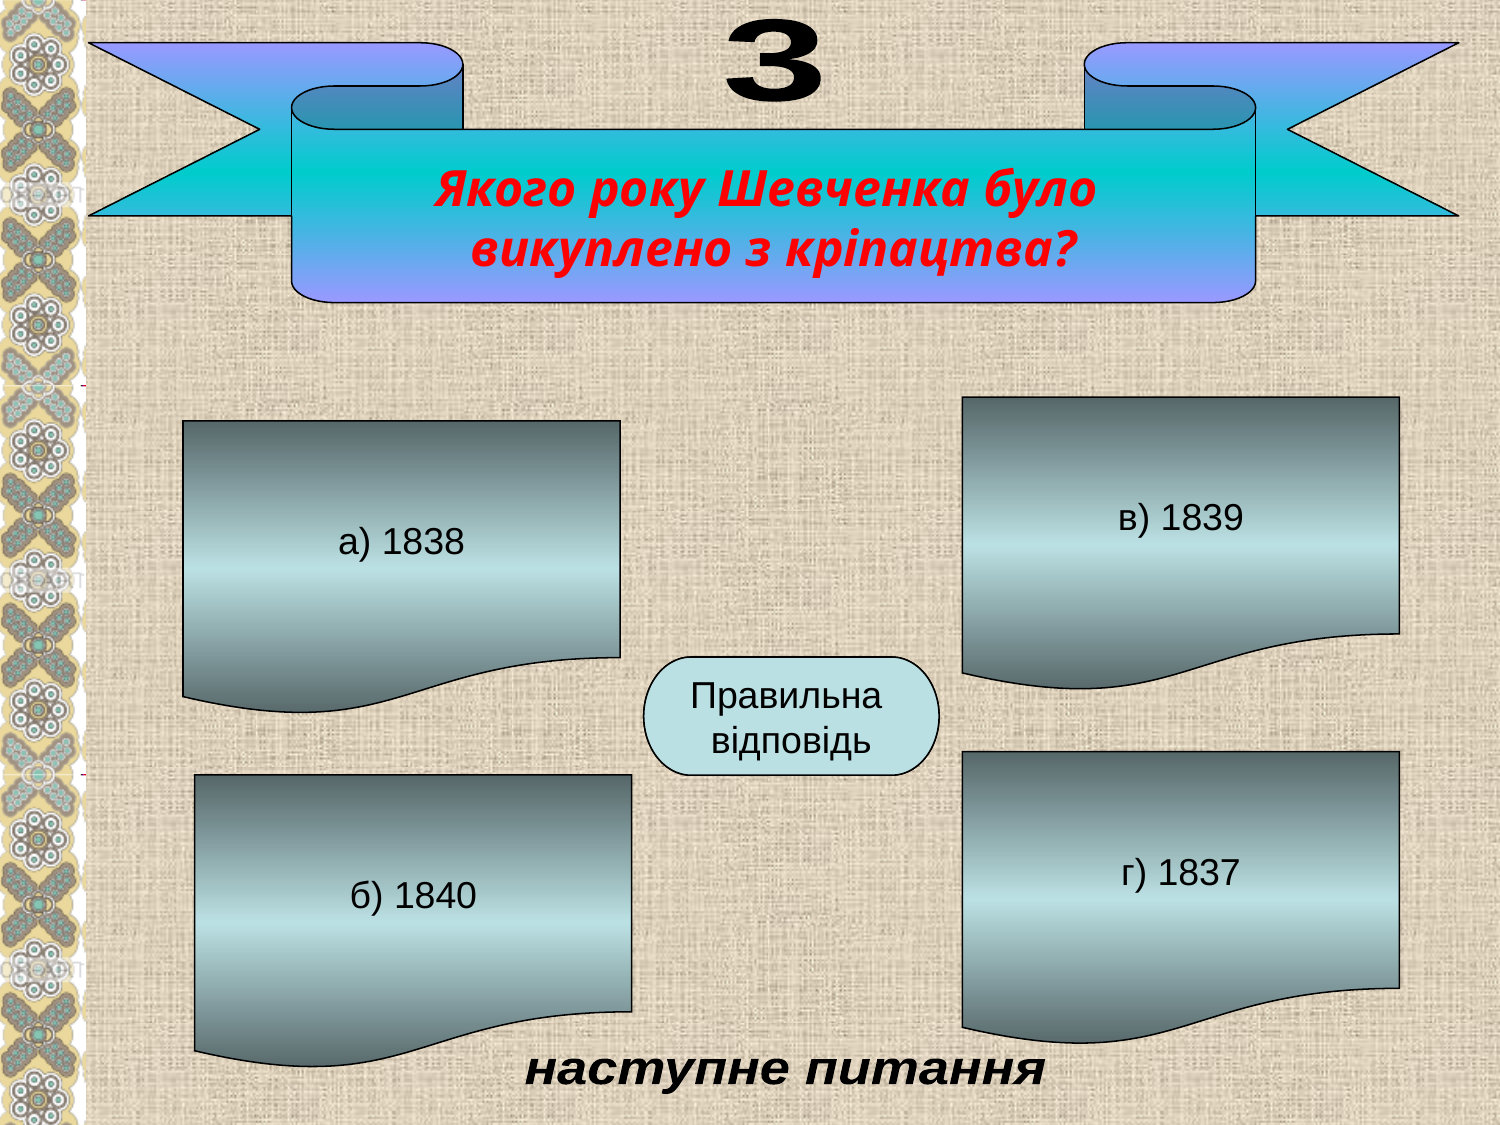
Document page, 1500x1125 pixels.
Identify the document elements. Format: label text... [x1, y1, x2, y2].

text_box б) 1840 [194, 774, 632, 1067]
text_box а) 1838 [183, 420, 621, 713]
text_box Якого року Шевченка було викуплено з кріпацтва? [90, 42, 1459, 303]
text_box г) 1837 [962, 751, 1400, 1044]
text_box в) 1839 [962, 397, 1400, 689]
picture [0, 0, 1500, 1125]
text_box Правильна відповідь [643, 656, 940, 776]
